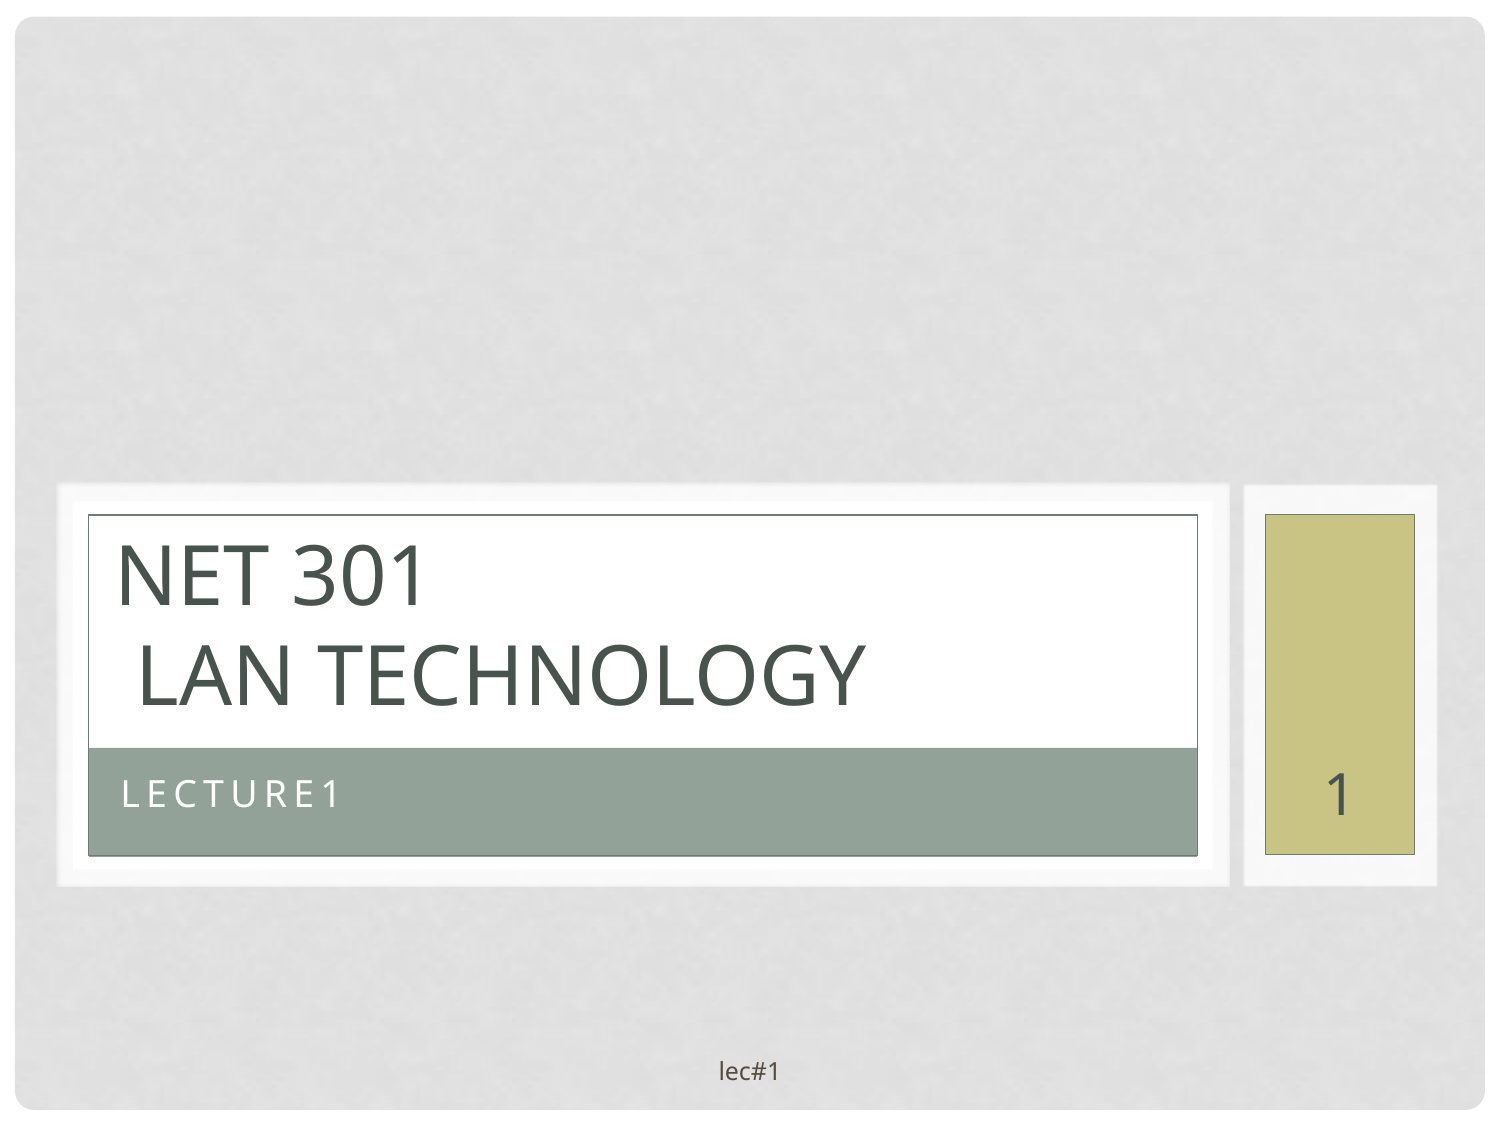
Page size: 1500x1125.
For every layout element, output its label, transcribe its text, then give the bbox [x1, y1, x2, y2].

footer lec#1 [512, 1042, 988, 1103]
slide_number 1 [1277, 758, 1403, 834]
subtitle LECTURE1 [105, 762, 1181, 838]
title NET 301 LAN Technology [99, 529, 1187, 730]
